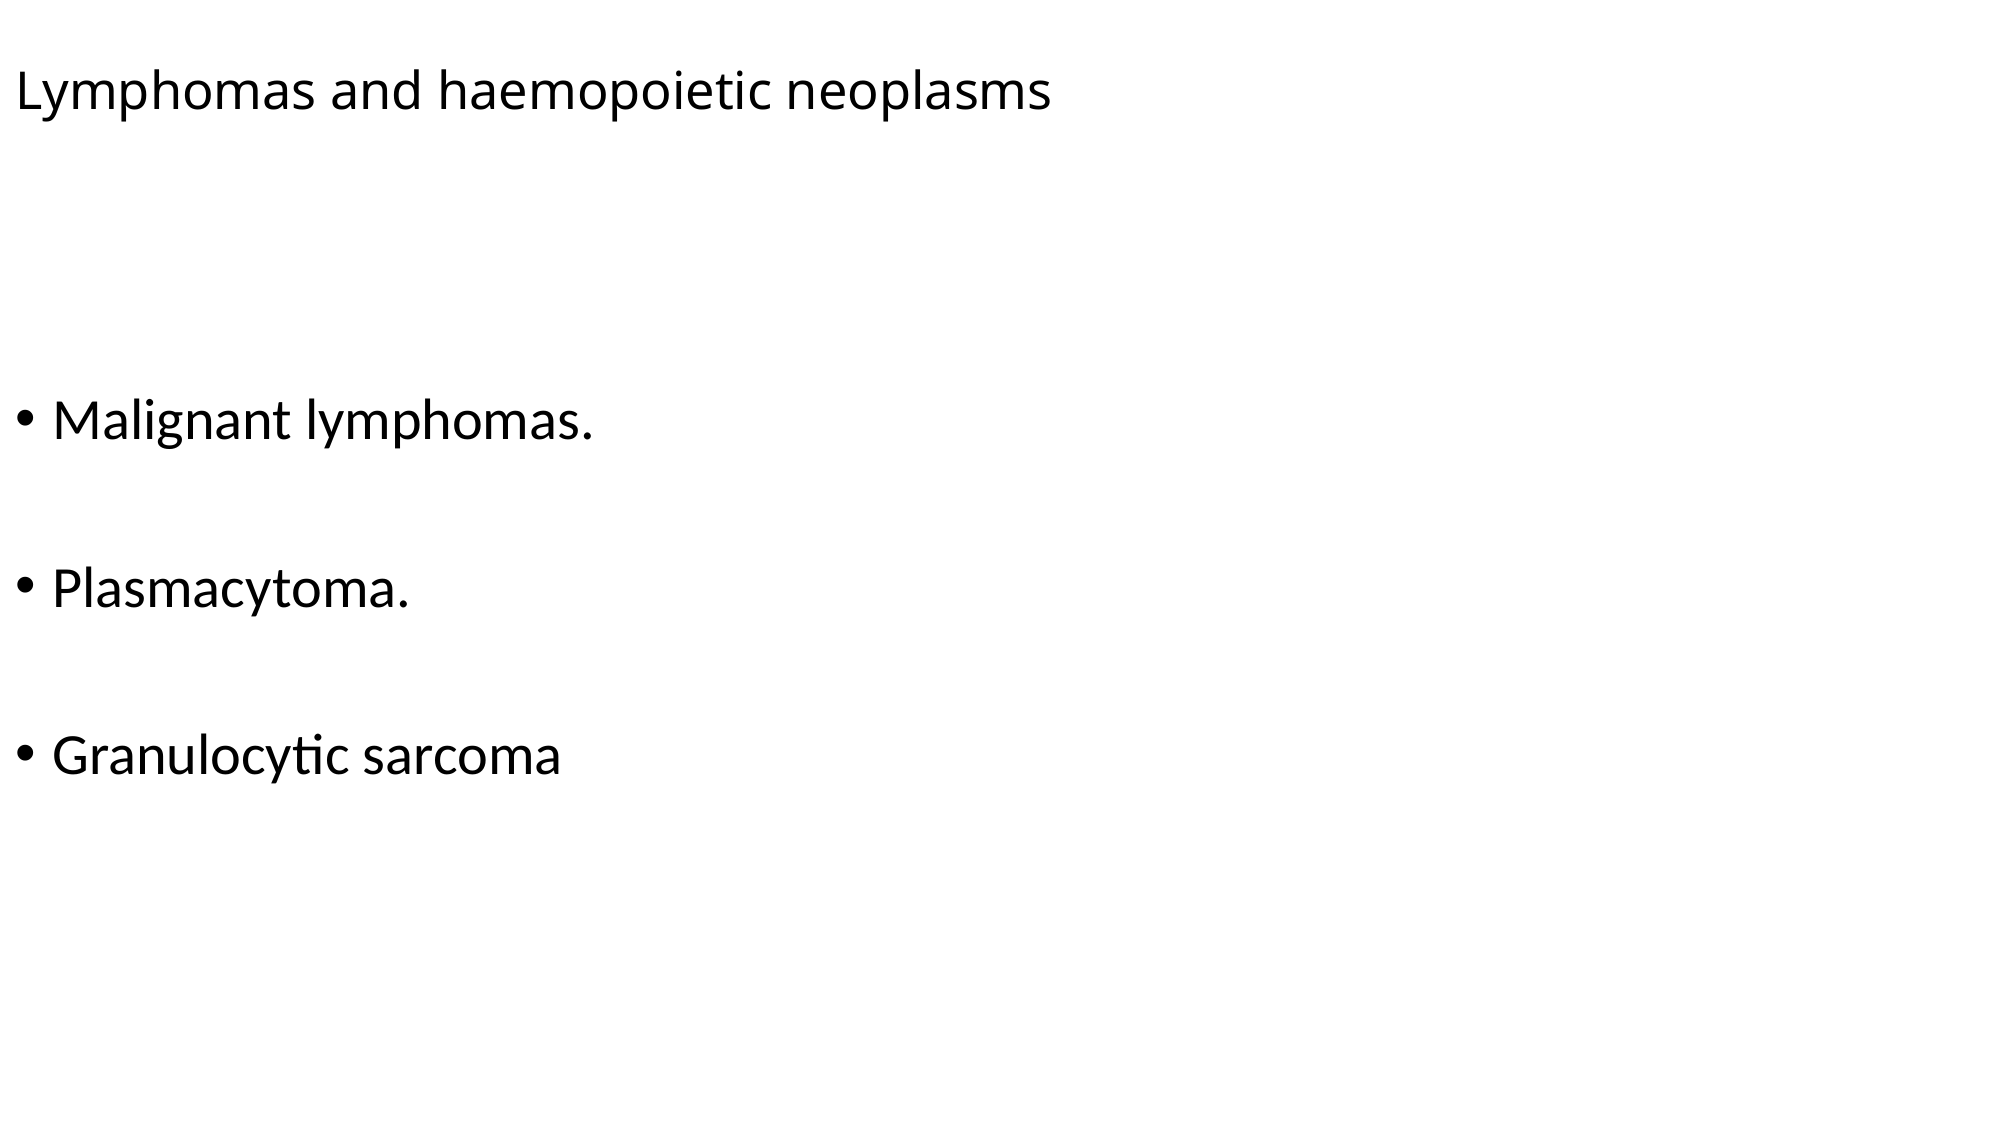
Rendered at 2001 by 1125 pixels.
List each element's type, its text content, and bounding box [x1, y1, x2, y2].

list Malignant lymphomas. Plasmacytoma. Granulocytic sarcoma [0, 207, 2000, 1125]
title Lymphomas and haemopoietic neoplasms [0, 0, 1863, 193]
